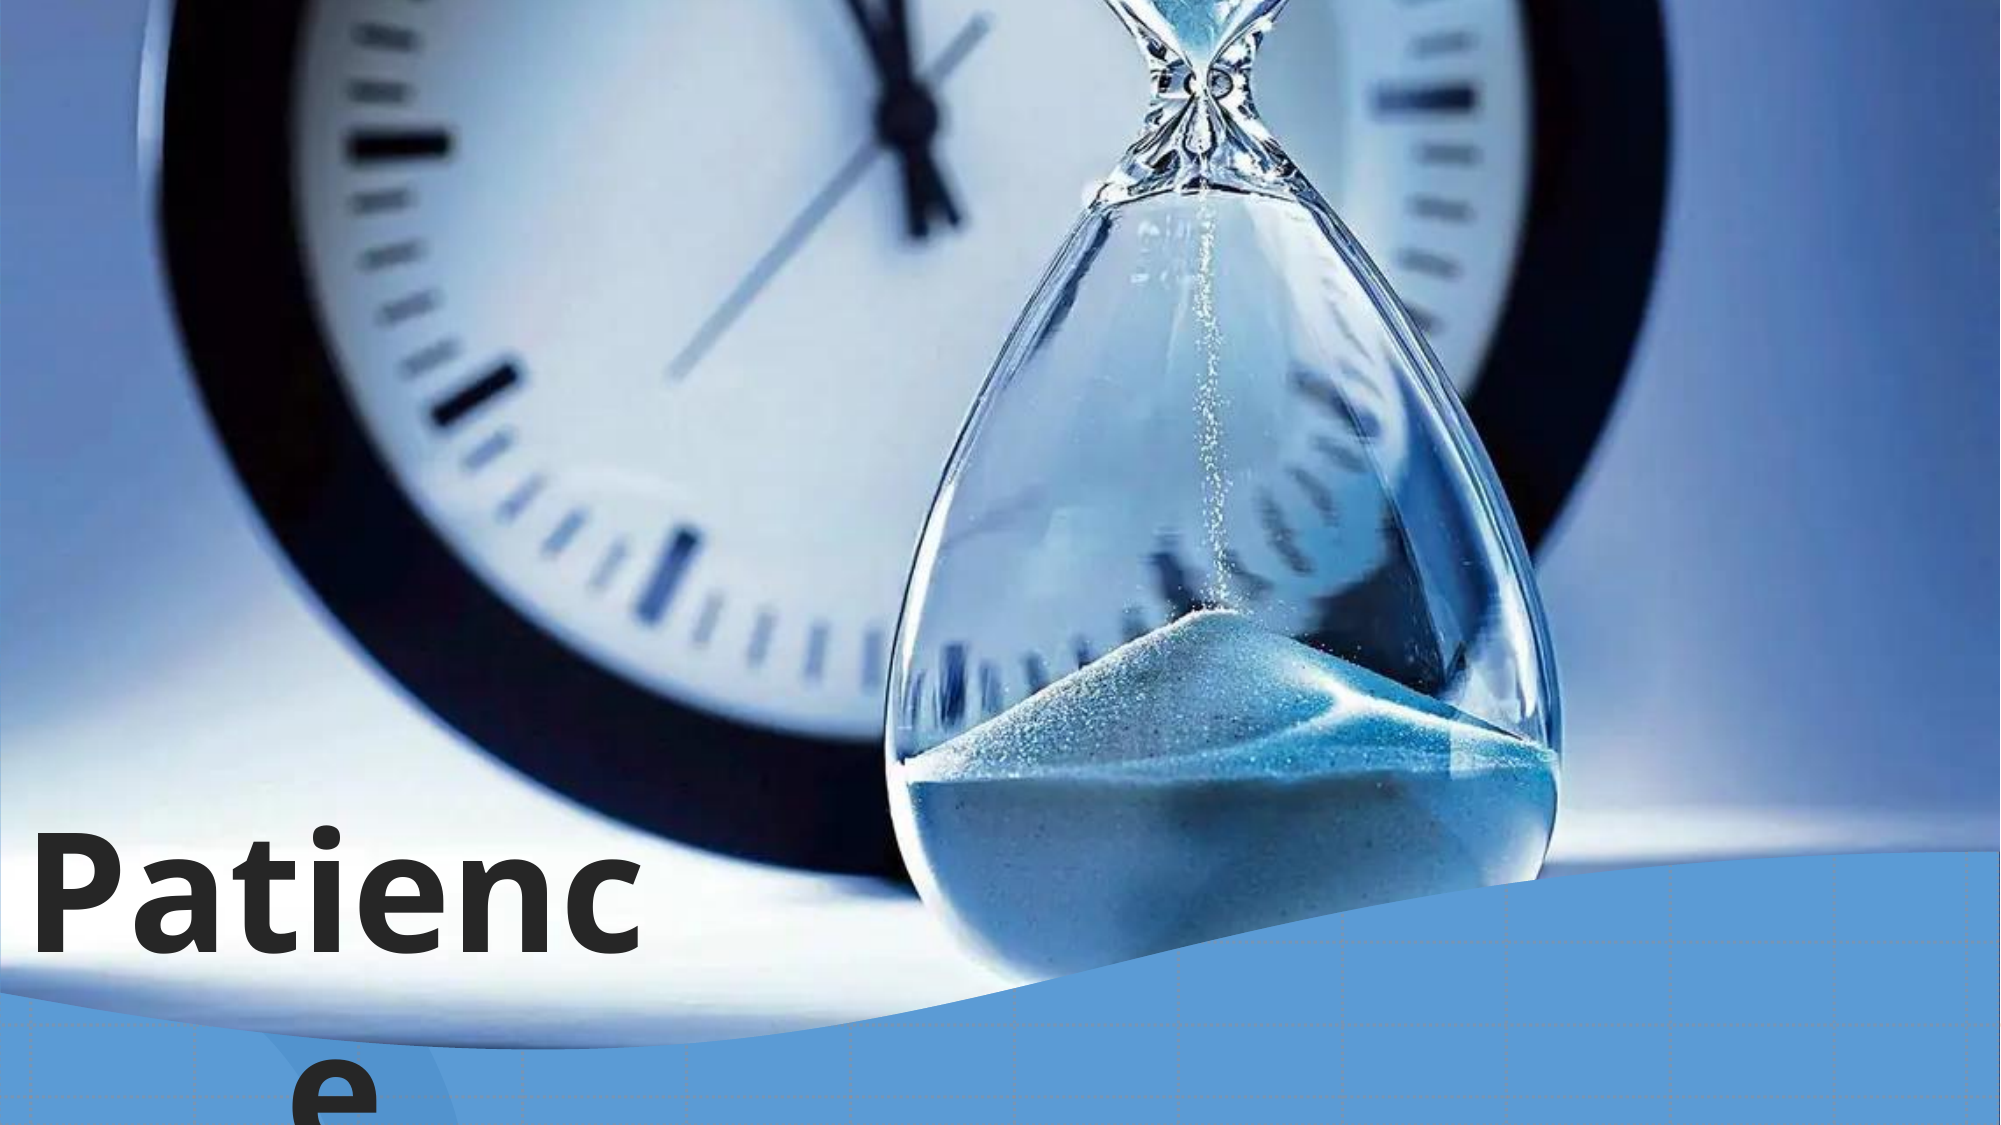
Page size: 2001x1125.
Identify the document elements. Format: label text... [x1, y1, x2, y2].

text_box Patience [0, 1050, 671, 1125]
picture [0, 0, 2000, 1050]
